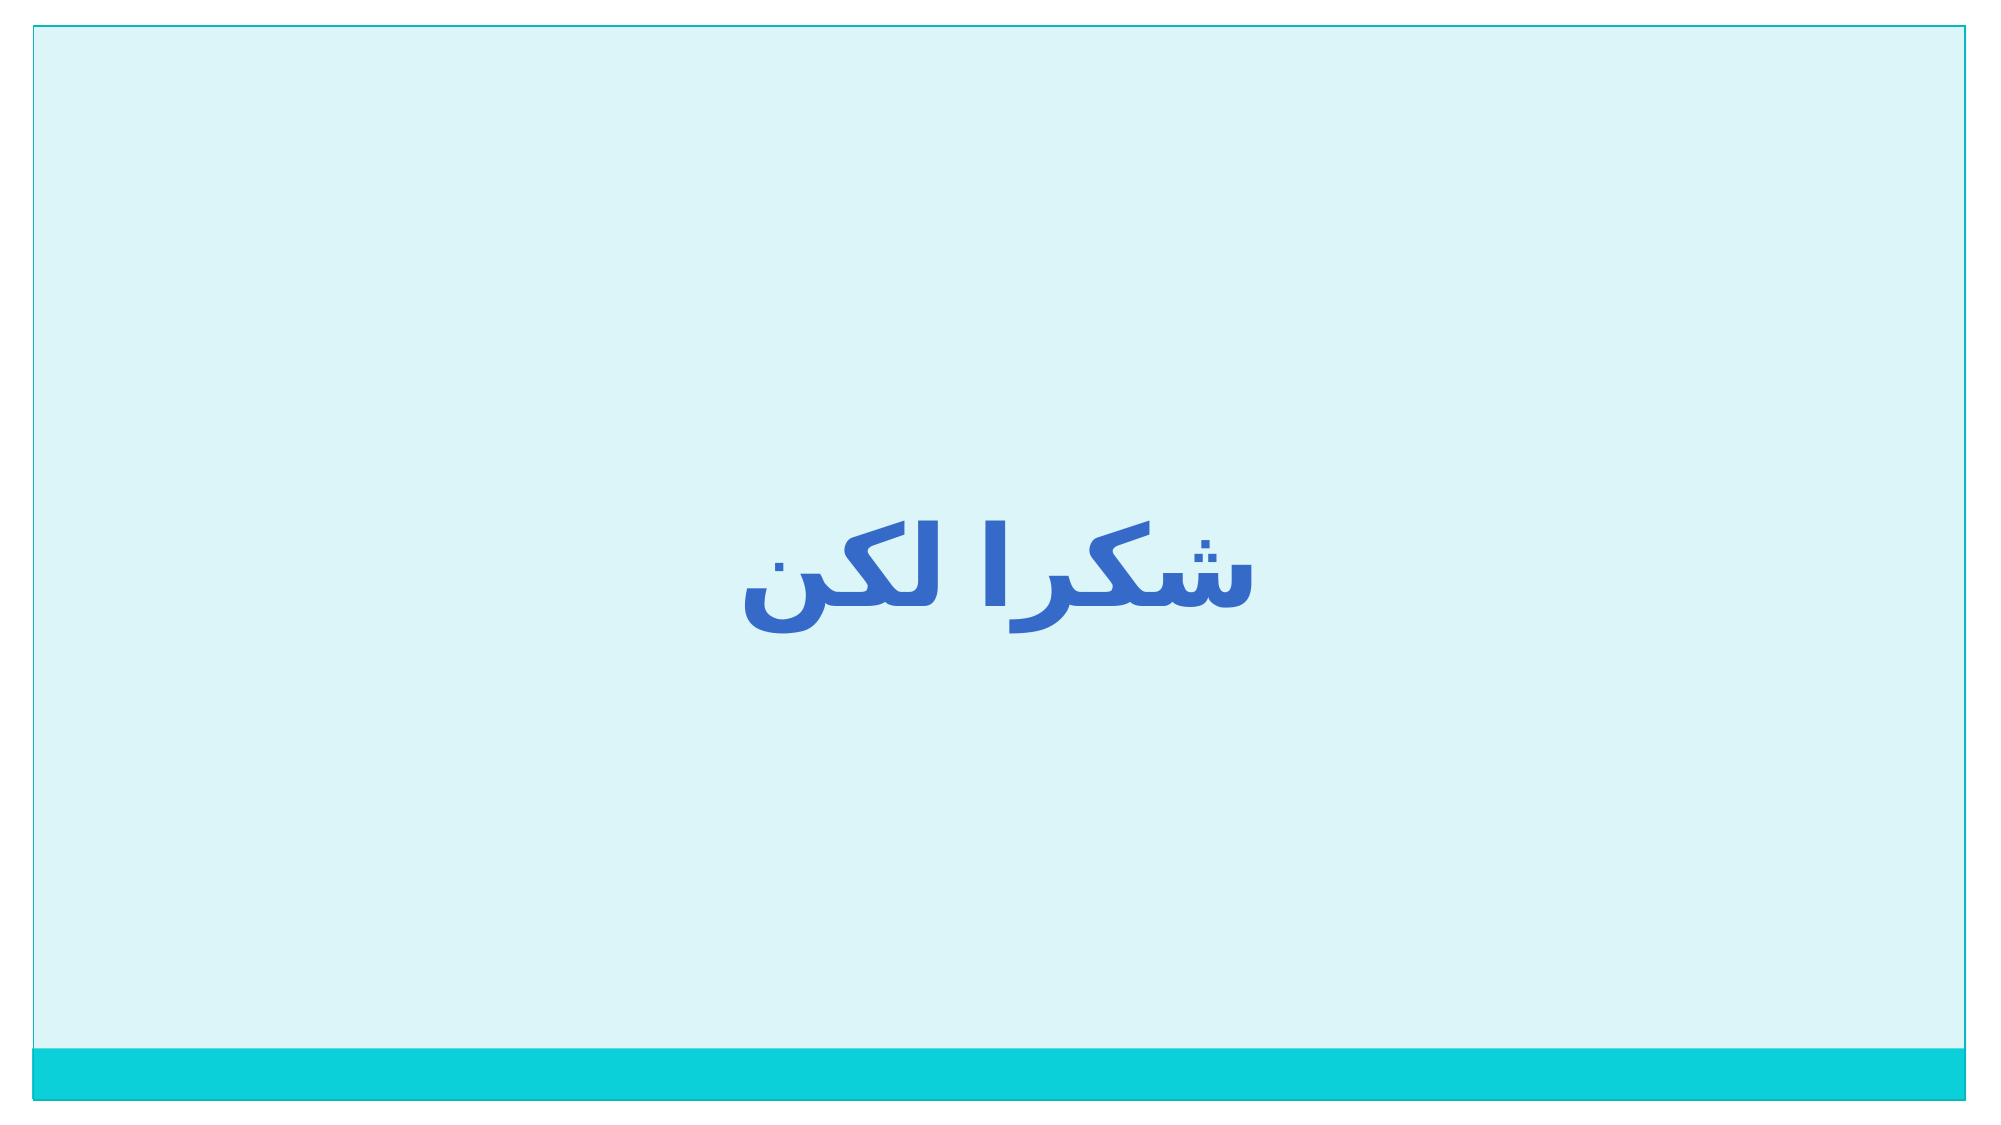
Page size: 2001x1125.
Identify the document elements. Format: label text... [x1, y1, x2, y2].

text_box شكرا لكن [723, 486, 1277, 637]
